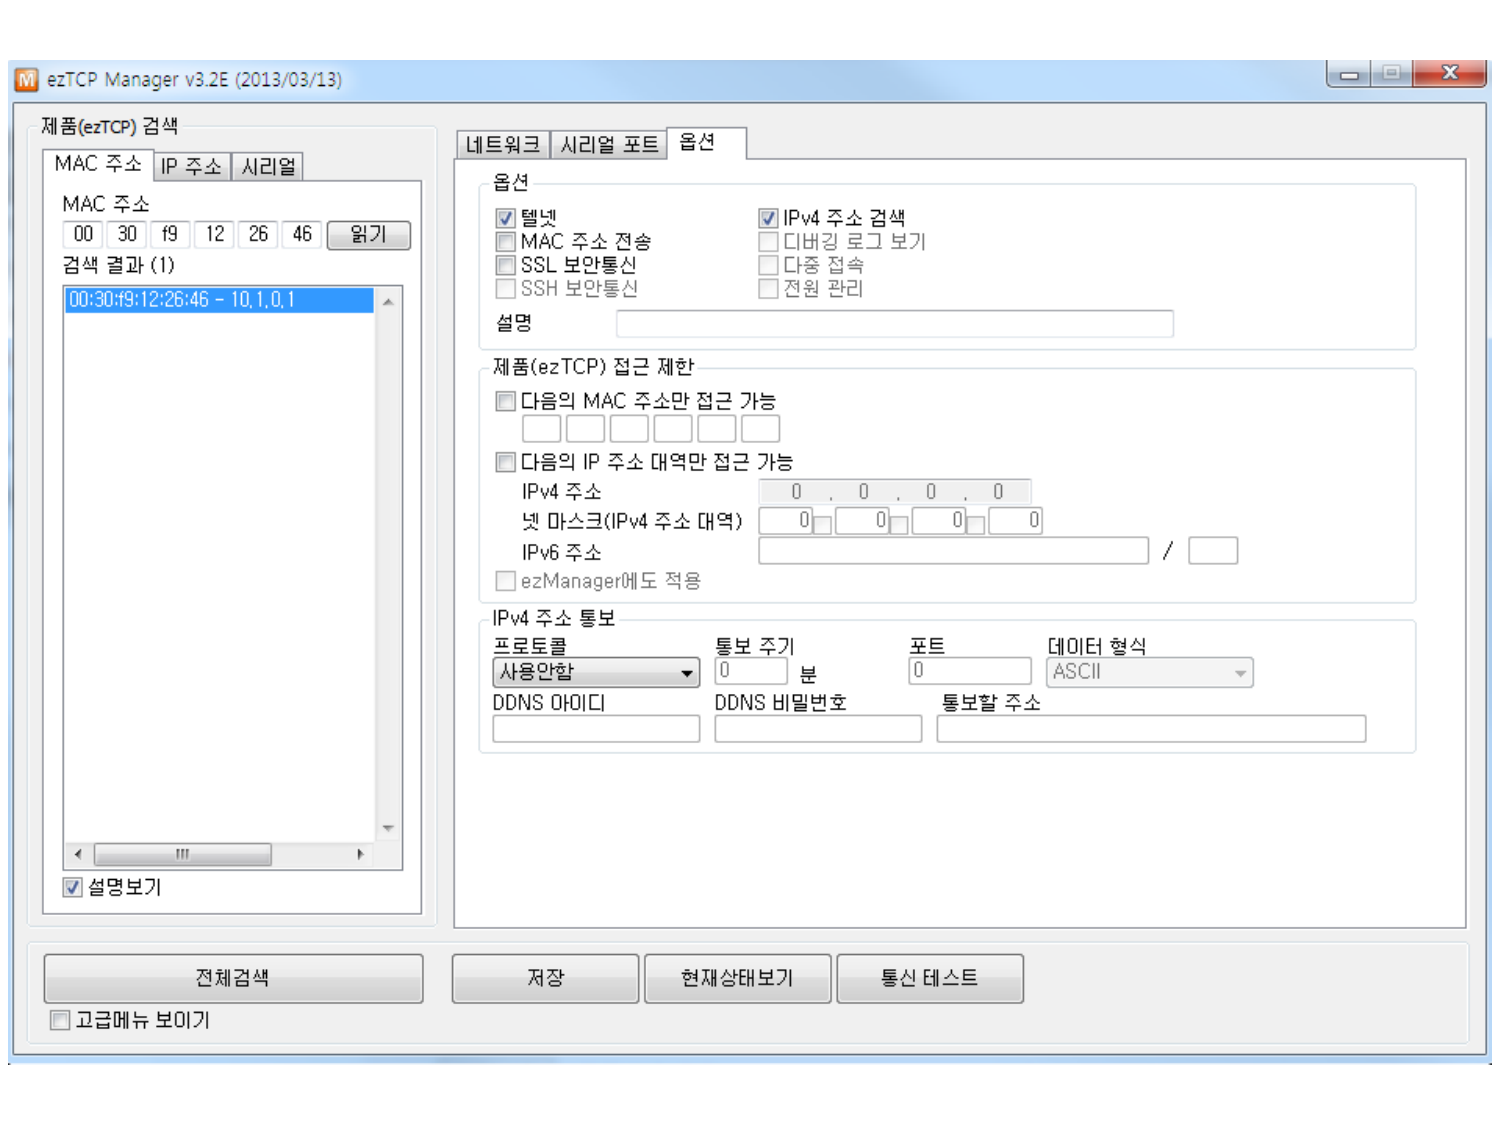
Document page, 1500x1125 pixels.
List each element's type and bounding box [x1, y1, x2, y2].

picture [8, 59, 1492, 1066]
